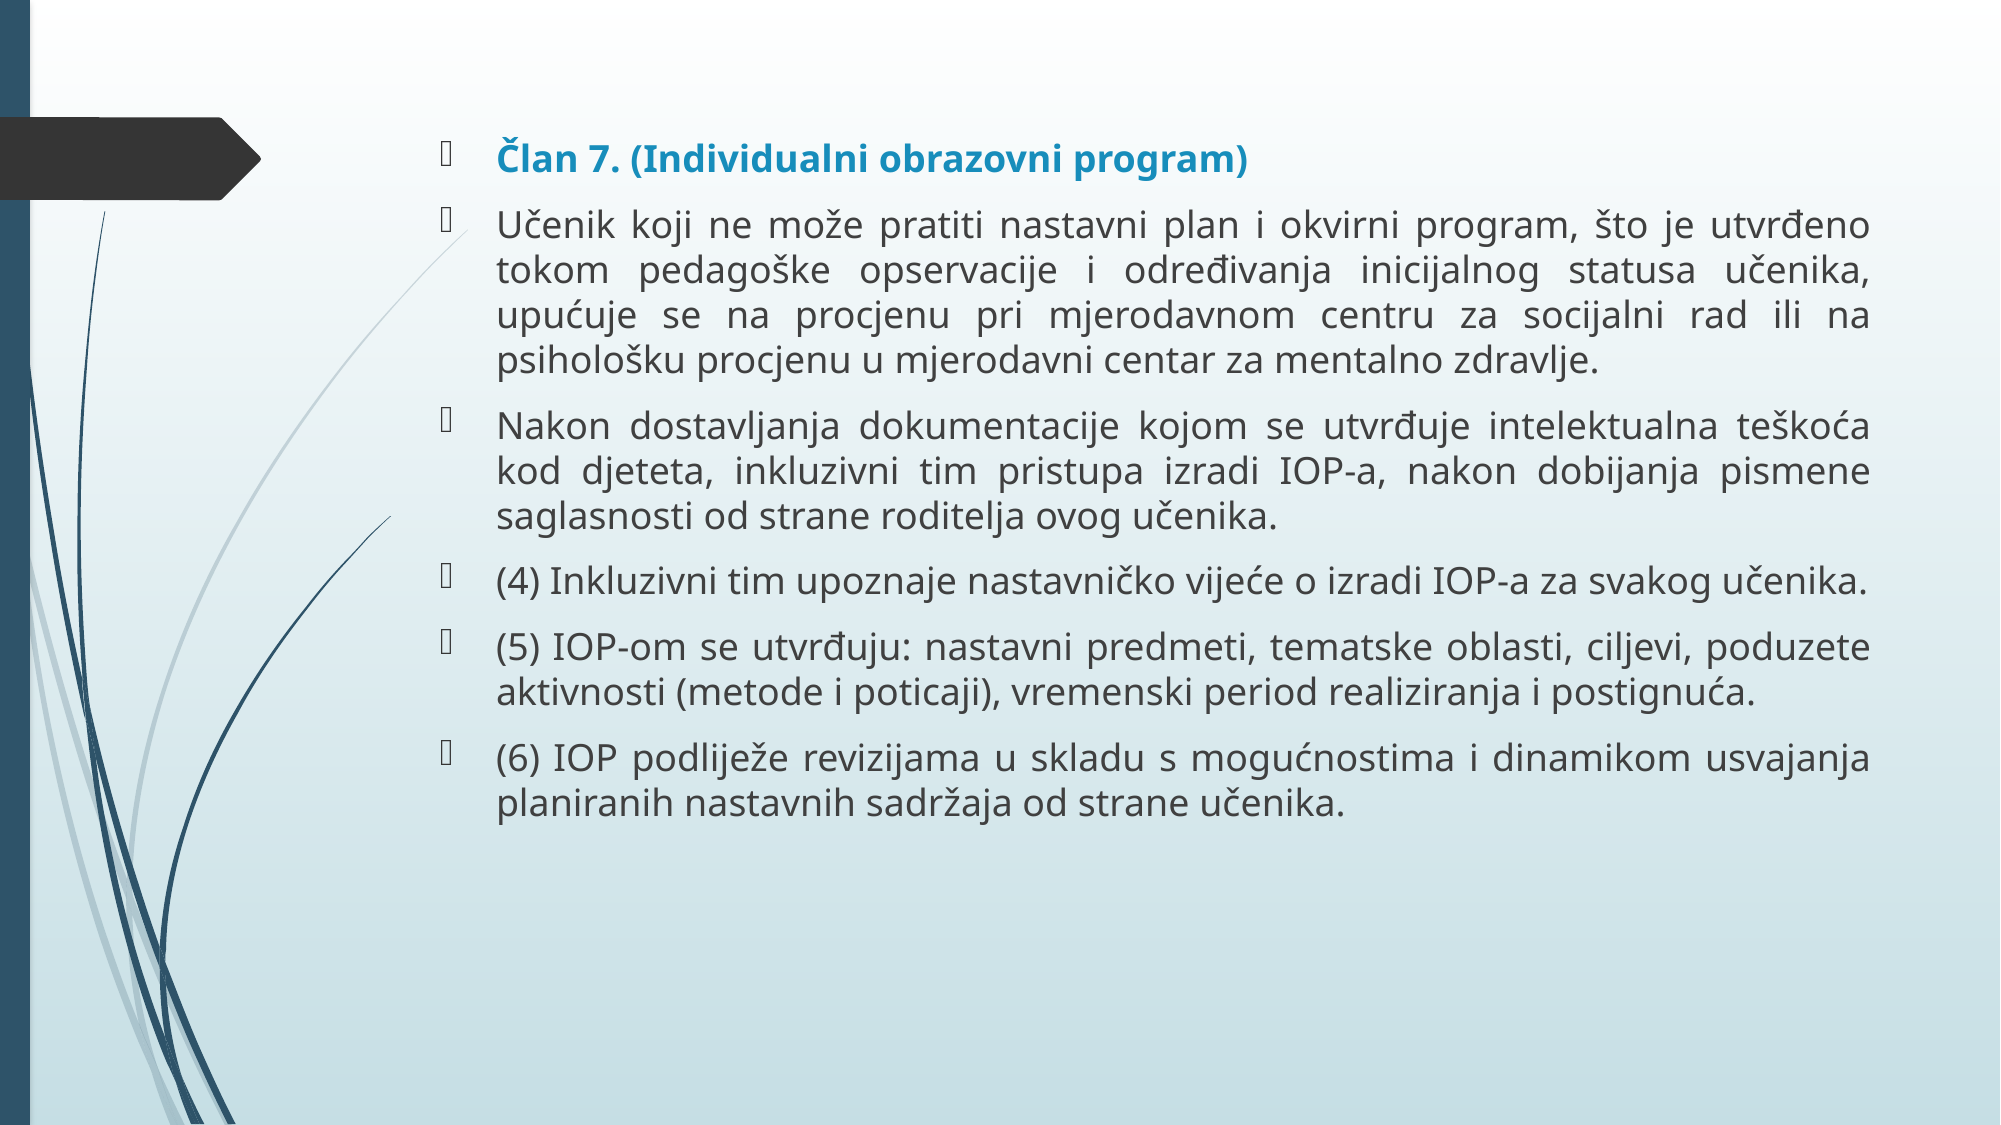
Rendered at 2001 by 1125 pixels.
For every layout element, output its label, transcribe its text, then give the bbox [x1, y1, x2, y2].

list Član 7. (Individualni obrazovni program) Učenik koji ne može pratiti nastavni plan i okvirni program, što je utvrđeno tokom pedagoške opservacije i određivanja inicijalnog statusa učenika, upućuje se na procjenu pri mjerodavnom centru za socijalni rad ili na psihološku procjenu u mjerodavni centar za mentalno zdravlje. Nakon dostavljanja dokumentacije kojom se utvrđuje intelektualna teškoća kod djeteta, inkluzivni tim pristupa izradi IOP-a, nakon dobijanja pismene saglasnosti od strane roditelja ovog učenika. (4) Inkluzivni tim upoznaje nastavničko vijeće o izradi IOP-a za svakog učenika. (5) IOP-om se utvrđuju: nastavni predmeti, tematske oblasti, ciljevi, poduzete aktivnosti (metode i poticaji), vremenski period realiziranja i postignuća. (6) IOP podliježe revizijama u skladu s mogućnostima i dinamikom usvajanja planiranih nastavnih sadržaja od strane učenika. [424, 127, 1888, 970]
